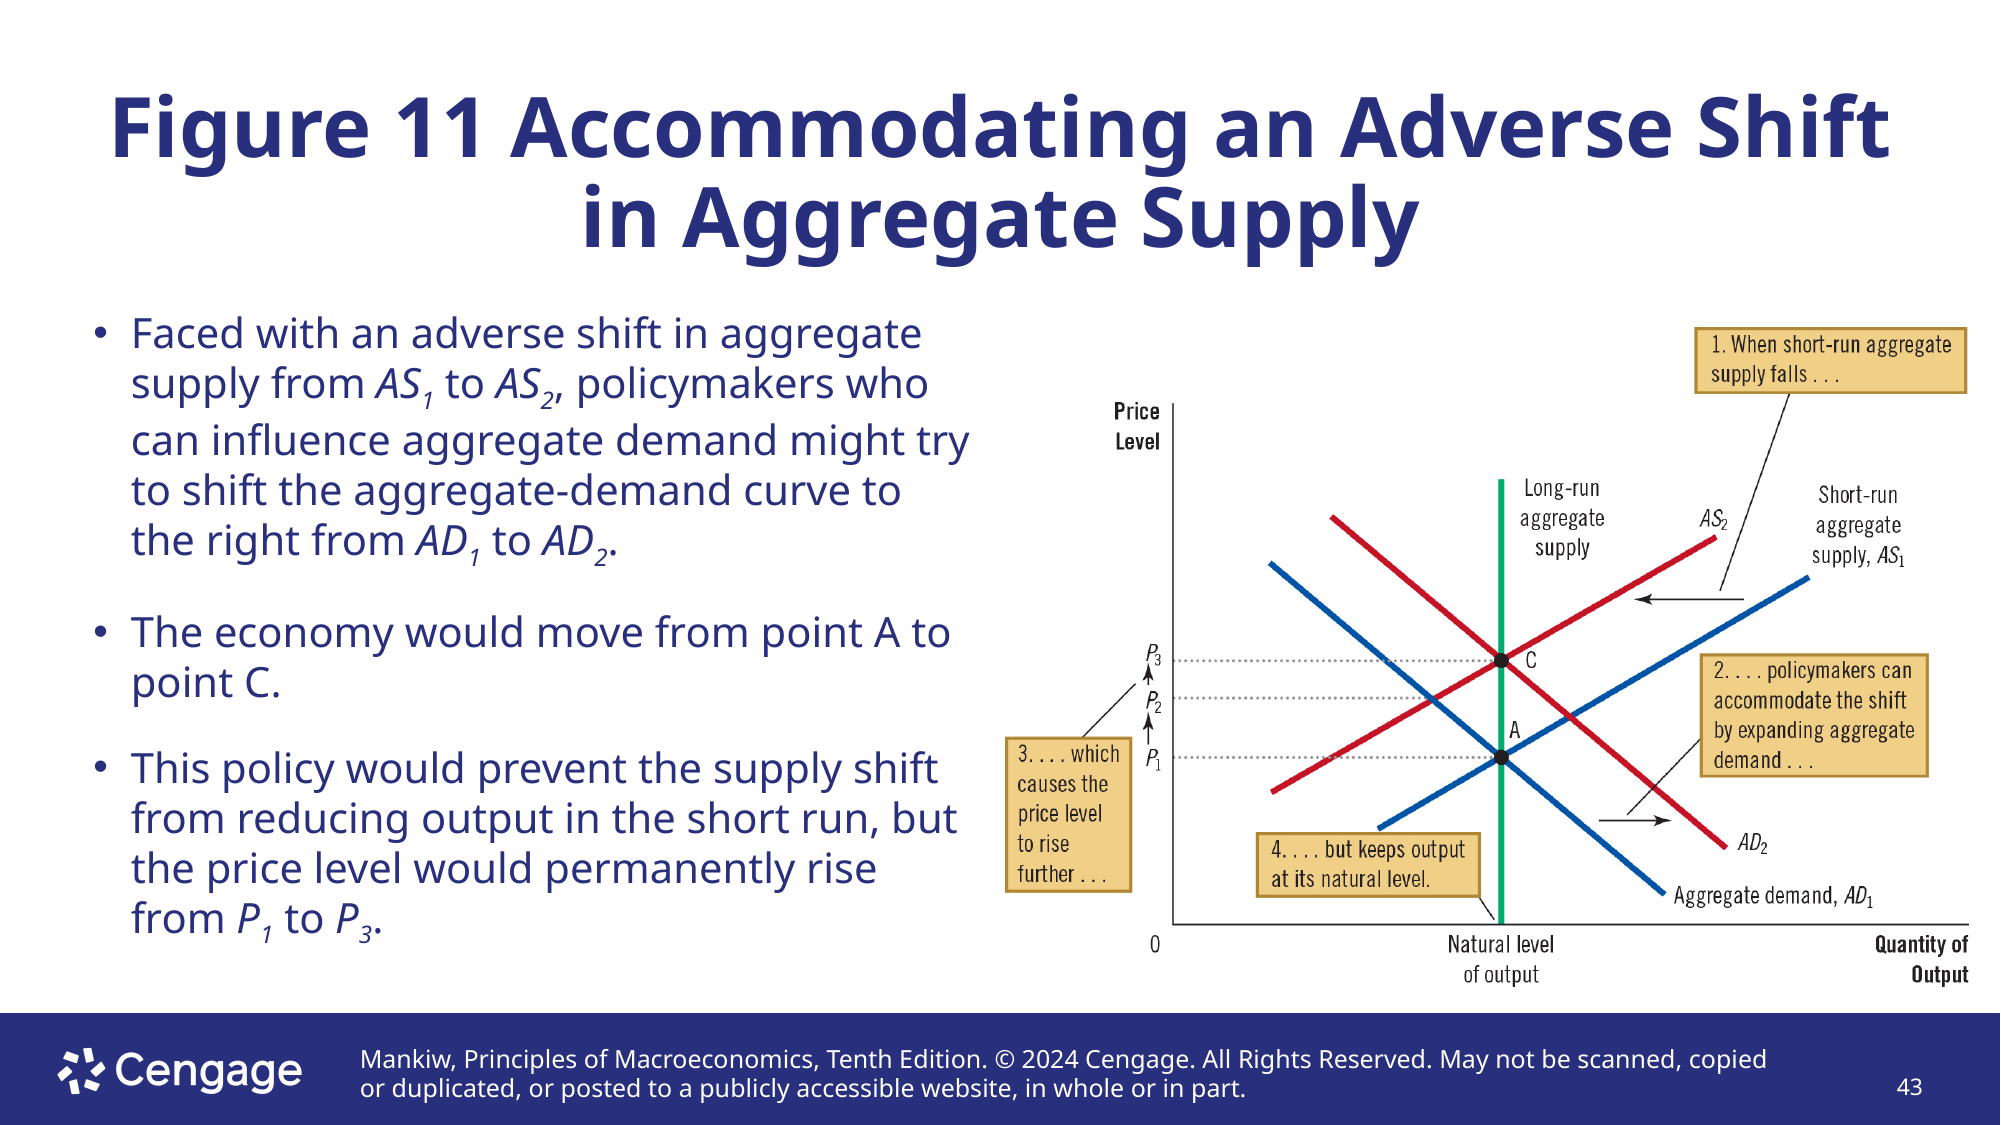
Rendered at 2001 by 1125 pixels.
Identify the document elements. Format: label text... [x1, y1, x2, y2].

title Figure 11 Accommodating an Adverse Shift in Aggregate Supply [78, 77, 1923, 278]
picture [30, 1020, 329, 1122]
list Faced with an adverse shift in aggregate supply from AS1 to AS2, policymakers who can influence aggregate demand might try to shift the aggregate-demand curve to the right from AD1 to AD2. The economy would move from point A to point C. This policy would prevent the supply shift from reducing output in the short run, but the price level would permanently rise from P1 to P3. [78, 299, 988, 1014]
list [1005, 327, 1969, 988]
